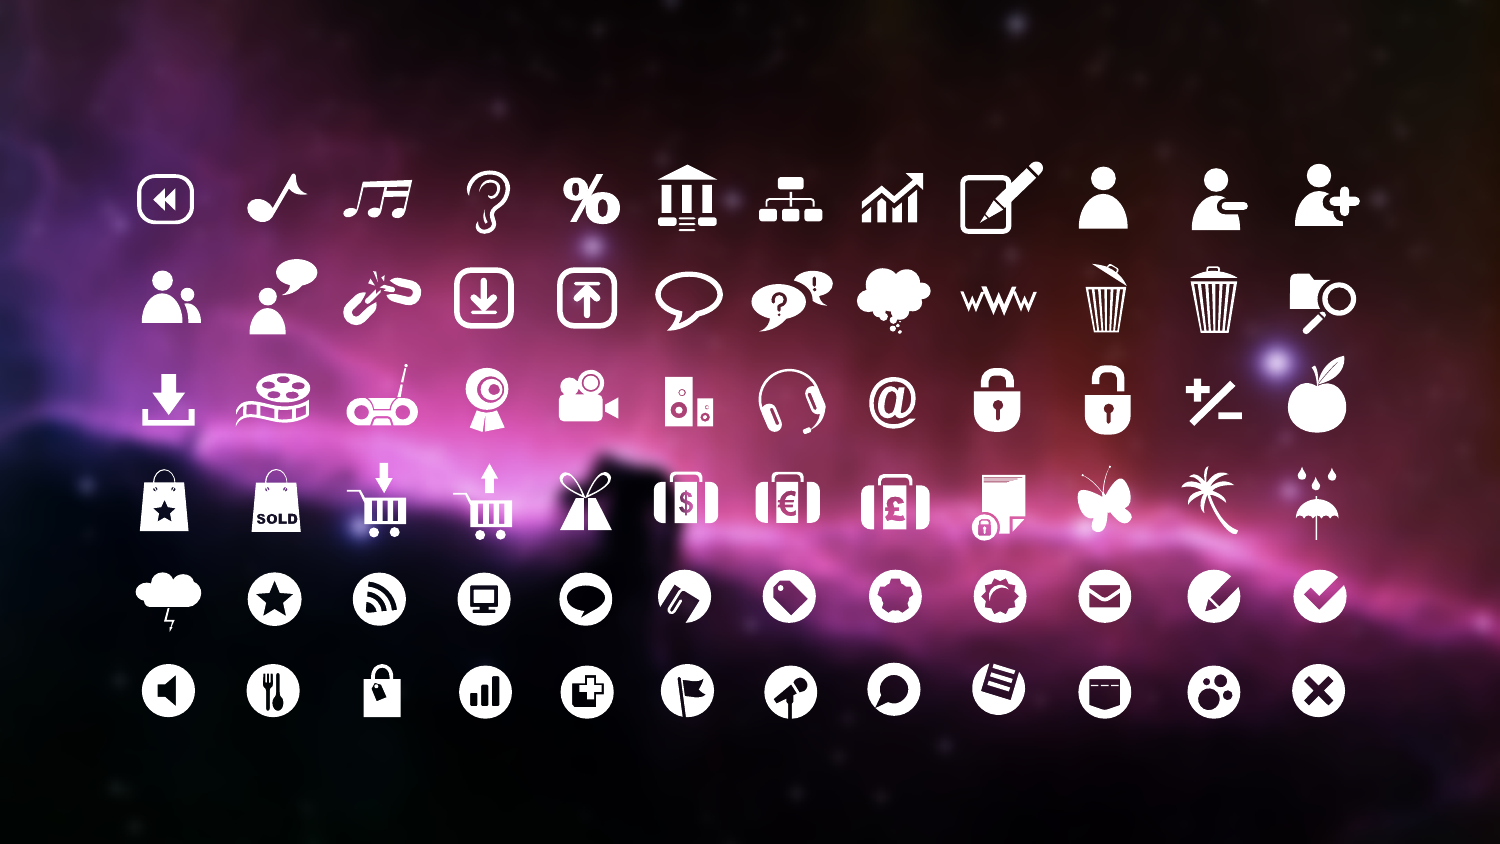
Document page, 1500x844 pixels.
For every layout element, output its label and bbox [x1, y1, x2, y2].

text_box [995, 168, 1037, 208]
text_box [142, 409, 195, 426]
text_box [660, 664, 715, 718]
text_box [558, 369, 605, 422]
text_box [1322, 282, 1357, 316]
text_box [368, 278, 376, 286]
text_box [570, 174, 604, 222]
text_box [985, 200, 1004, 218]
text_box [1189, 380, 1236, 426]
text_box [973, 569, 1027, 623]
text_box [346, 489, 407, 525]
text_box [987, 680, 1011, 692]
text_box [1292, 664, 1346, 718]
text_box [658, 217, 677, 226]
text_box [1297, 466, 1307, 480]
text_box [1302, 311, 1326, 335]
text_box [373, 271, 378, 283]
text_box [653, 481, 666, 524]
text_box [1028, 161, 1044, 176]
text_box [972, 663, 1026, 715]
text_box [1318, 355, 1345, 385]
text_box [1203, 168, 1229, 192]
text_box [793, 270, 833, 306]
text_box [137, 174, 194, 225]
text_box [764, 665, 818, 719]
text_box [1084, 395, 1131, 435]
text_box [483, 209, 488, 224]
text_box [908, 189, 918, 223]
text_box [1078, 569, 1132, 623]
text_box [1293, 569, 1347, 623]
text_box [856, 268, 931, 332]
text_box [1295, 496, 1339, 540]
text_box [682, 184, 692, 213]
text_box [980, 368, 1014, 388]
text_box [755, 481, 768, 523]
text_box [771, 471, 804, 482]
text_box [251, 469, 301, 532]
text_box [877, 198, 887, 223]
text_box [657, 164, 718, 180]
text_box [249, 308, 286, 335]
text_box [960, 175, 1012, 234]
text_box [560, 665, 614, 719]
text_box [960, 291, 984, 313]
text_box [1078, 665, 1132, 719]
text_box [247, 173, 308, 222]
text_box [751, 284, 806, 332]
text_box [1185, 378, 1210, 402]
text_box [765, 191, 815, 207]
text_box [379, 284, 395, 293]
text_box [459, 665, 512, 719]
text_box [1187, 665, 1241, 719]
text_box [389, 527, 400, 538]
text_box [479, 179, 501, 199]
text_box [806, 481, 820, 523]
text_box [697, 398, 714, 427]
text_box [1221, 202, 1248, 210]
text_box [139, 469, 189, 532]
text_box [782, 208, 800, 222]
text_box [141, 293, 183, 323]
text_box [861, 485, 875, 530]
text_box [386, 277, 422, 306]
text_box [674, 481, 697, 524]
text_box [247, 572, 302, 626]
text_box [989, 584, 1009, 601]
text_box [346, 398, 418, 426]
text_box [473, 589, 495, 603]
text_box [776, 481, 799, 523]
text_box [453, 492, 513, 528]
text_box [184, 303, 201, 323]
text_box [557, 267, 618, 329]
text_box [258, 287, 277, 306]
text_box [1289, 273, 1331, 309]
text_box [665, 376, 693, 427]
text_box [481, 463, 499, 494]
text_box [973, 391, 1021, 432]
text_box [454, 267, 514, 329]
text_box [762, 569, 816, 623]
text_box [990, 672, 1013, 684]
text_box [1014, 291, 1037, 313]
text_box [235, 399, 309, 427]
text_box [369, 527, 380, 538]
text_box [1190, 266, 1238, 278]
text_box [246, 664, 300, 718]
text_box [916, 485, 930, 530]
text_box [135, 572, 202, 607]
text_box [276, 259, 318, 296]
text_box [987, 203, 1000, 216]
text_box [655, 271, 723, 331]
text_box [153, 188, 165, 211]
text_box [1191, 195, 1241, 231]
text_box [1218, 412, 1242, 420]
text_box [992, 663, 1016, 675]
text_box [971, 474, 1026, 541]
text_box [343, 179, 413, 219]
text_box [457, 572, 511, 626]
text_box [559, 572, 613, 626]
text_box [979, 215, 988, 223]
text_box [758, 368, 826, 434]
text_box [1181, 466, 1239, 535]
text_box [1295, 191, 1343, 226]
text_box [869, 377, 916, 429]
text_box [1327, 467, 1337, 481]
text_box [777, 585, 784, 592]
text_box [180, 287, 195, 302]
text_box [352, 572, 406, 626]
text_box [1092, 263, 1127, 286]
text_box [892, 202, 902, 223]
text_box [861, 206, 872, 223]
text_box [165, 188, 176, 211]
text_box [585, 192, 620, 225]
text_box [1091, 365, 1125, 392]
text_box [152, 270, 173, 291]
text_box [400, 367, 407, 383]
text_box [465, 367, 509, 410]
text_box [375, 462, 393, 494]
text_box [343, 292, 377, 326]
text_box [861, 173, 924, 209]
text_box [1329, 186, 1360, 217]
text_box [1187, 569, 1241, 623]
text_box [256, 373, 311, 403]
text_box [364, 289, 381, 304]
text_box [466, 170, 511, 234]
text_box [480, 378, 503, 401]
text_box [702, 184, 712, 213]
text_box [397, 384, 403, 398]
text_box [883, 485, 907, 530]
text_box [1085, 286, 1127, 333]
text_box [759, 208, 777, 222]
text_box [804, 208, 823, 222]
text_box [579, 677, 602, 700]
text_box [363, 664, 401, 718]
text_box [1077, 465, 1132, 532]
text_box [867, 662, 921, 716]
text_box [559, 472, 612, 531]
text_box [705, 481, 719, 524]
text_box [1091, 166, 1116, 191]
text_box [878, 474, 913, 486]
text_box [1311, 476, 1321, 491]
text_box [981, 286, 1017, 316]
text_box [868, 569, 922, 623]
text_box [1078, 193, 1128, 229]
text_box [661, 184, 672, 213]
text_box [698, 217, 717, 226]
text_box [605, 397, 619, 419]
text_box [469, 410, 505, 432]
text_box [1190, 281, 1238, 333]
text_box [1287, 383, 1347, 433]
text_box [1311, 365, 1319, 388]
text_box [475, 530, 486, 541]
text_box [669, 471, 703, 482]
text_box [777, 177, 804, 190]
text_box [563, 177, 588, 201]
text_box [163, 608, 175, 633]
text_box [495, 529, 506, 540]
text_box [141, 664, 196, 718]
text_box [1306, 163, 1332, 188]
picture [0, 0, 1500, 844]
text_box [657, 569, 712, 623]
text_box [152, 374, 186, 416]
